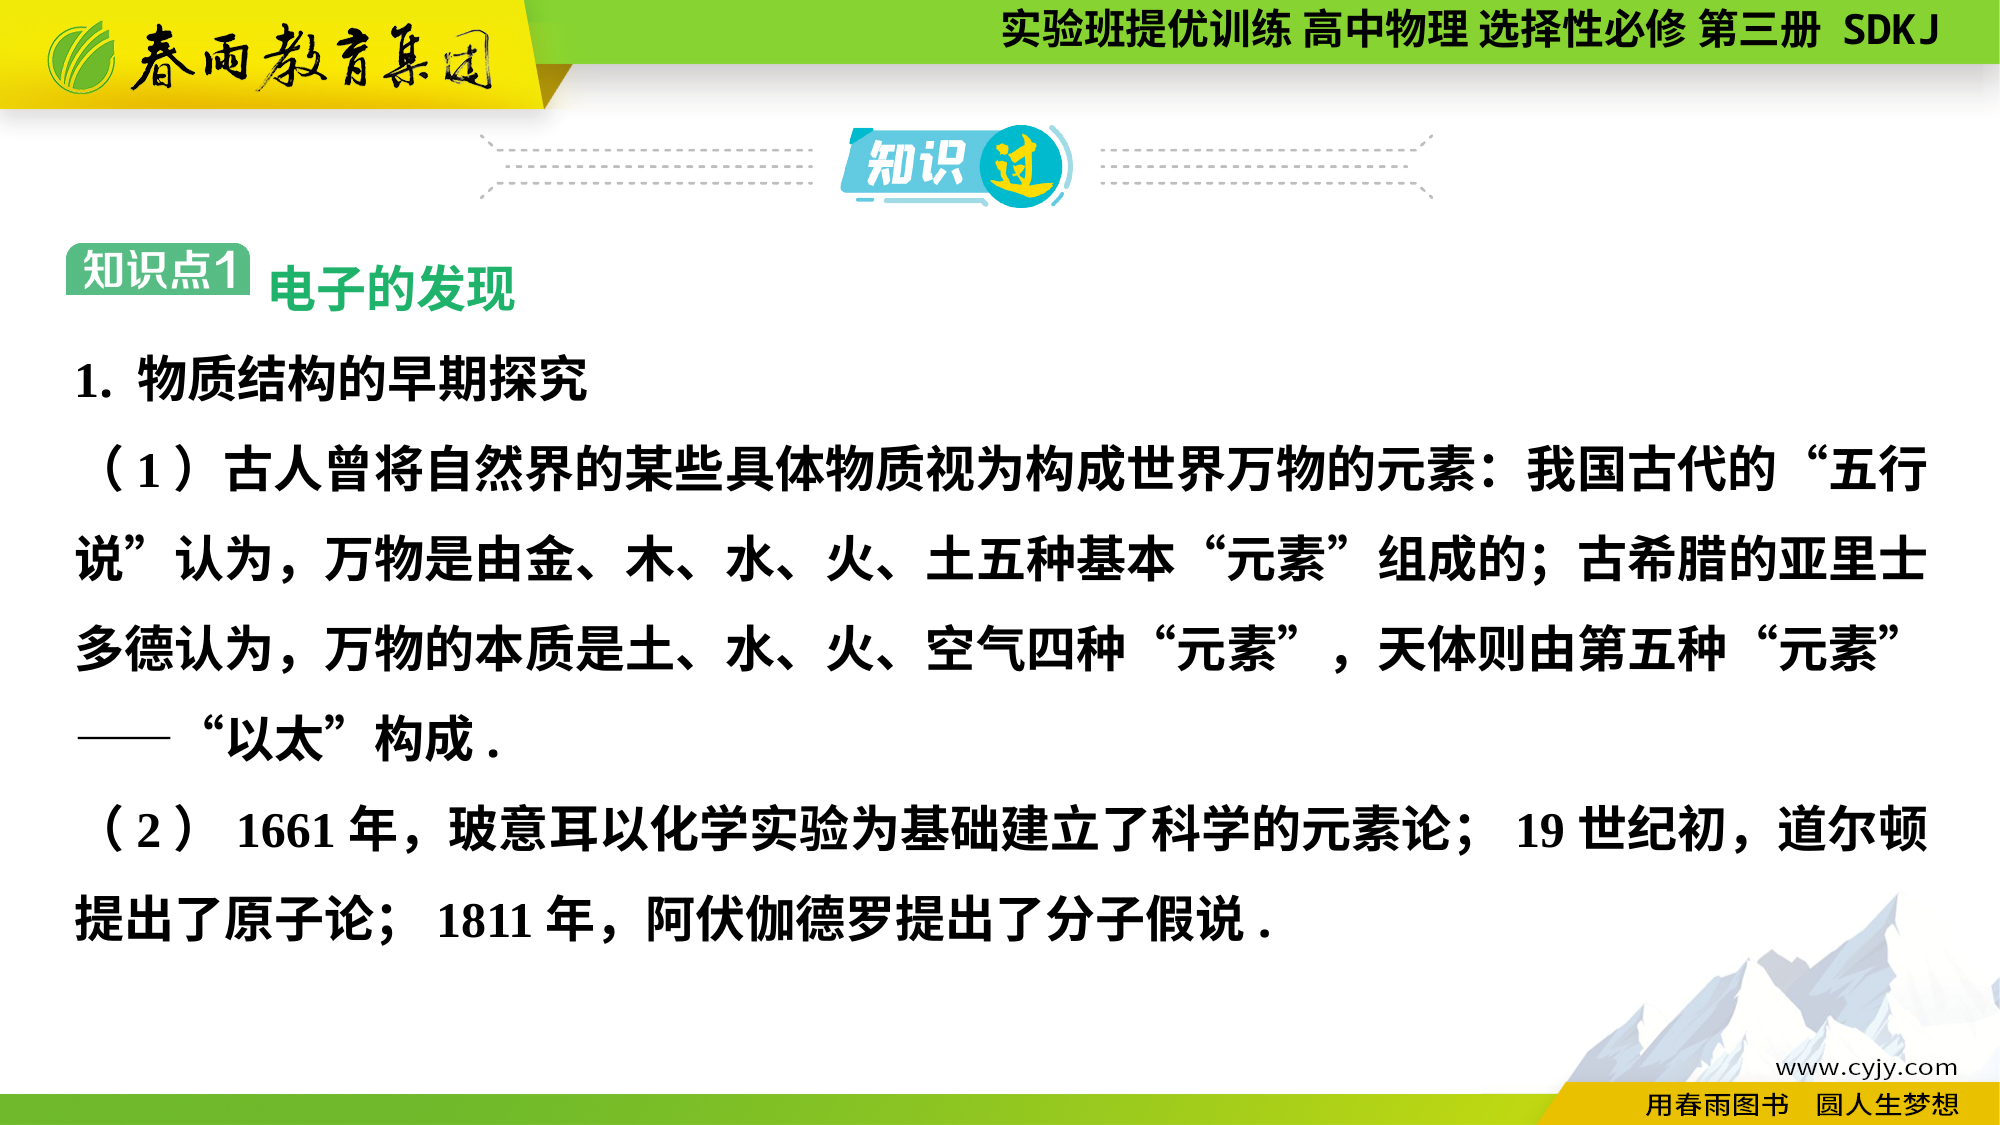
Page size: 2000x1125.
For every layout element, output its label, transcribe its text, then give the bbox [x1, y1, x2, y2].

picture [0, 0, 2000, 1125]
list 电子的发现 1. 物质结构的早期探究 （1）古人曾将自然界的某些具体物质视为构成世界万物的元素：我国古代的“五行说”认为，万物是由金、木、水、火、土五种基本“元素”组成的；古希腊的亚里士多德认为，万物的本质是土、水、火、空气四种“元素”，天体则由第五种“元素”——“以太”构成. （2）1661年，玻意耳以化学实验为基础建立了科学的元素论；19世纪初，道尔顿提出了原子论；1811年，阿伏伽德罗提出了分子假说. [59, 219, 1944, 963]
